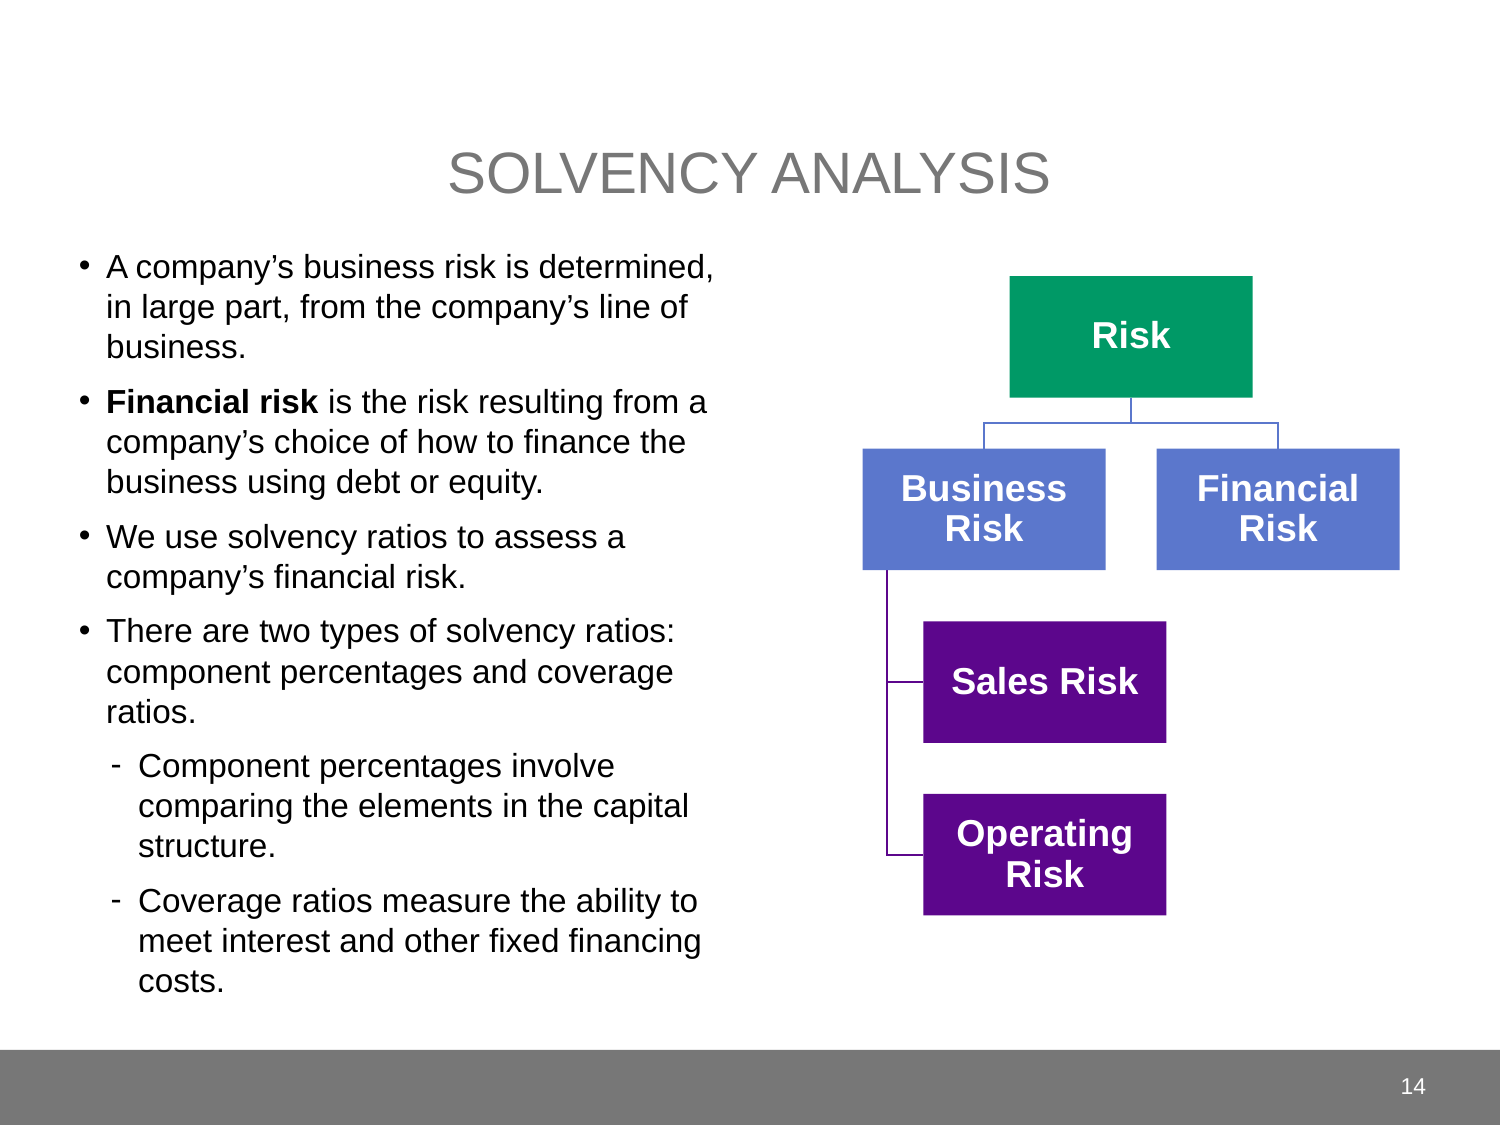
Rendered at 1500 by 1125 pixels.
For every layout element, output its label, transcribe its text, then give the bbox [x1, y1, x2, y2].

list A company’s business risk is determined, in large part, from the company’s line of business. Financial risk is the risk resulting from a company’s choice of how to finance the business using debt or equity. We use solvency ratios to assess a company’s financial risk. There are two types of solvency ratios: component percentages and coverage ratios. Component percentages involve comparing the elements in the capital structure. Coverage ratios measure the ability to meet interest and other fixed financing costs. [62, 237, 750, 1013]
slide_number 14 [1312, 1055, 1442, 1116]
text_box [861, 261, 1401, 930]
title Solvency Analysis [62, 24, 1437, 213]
